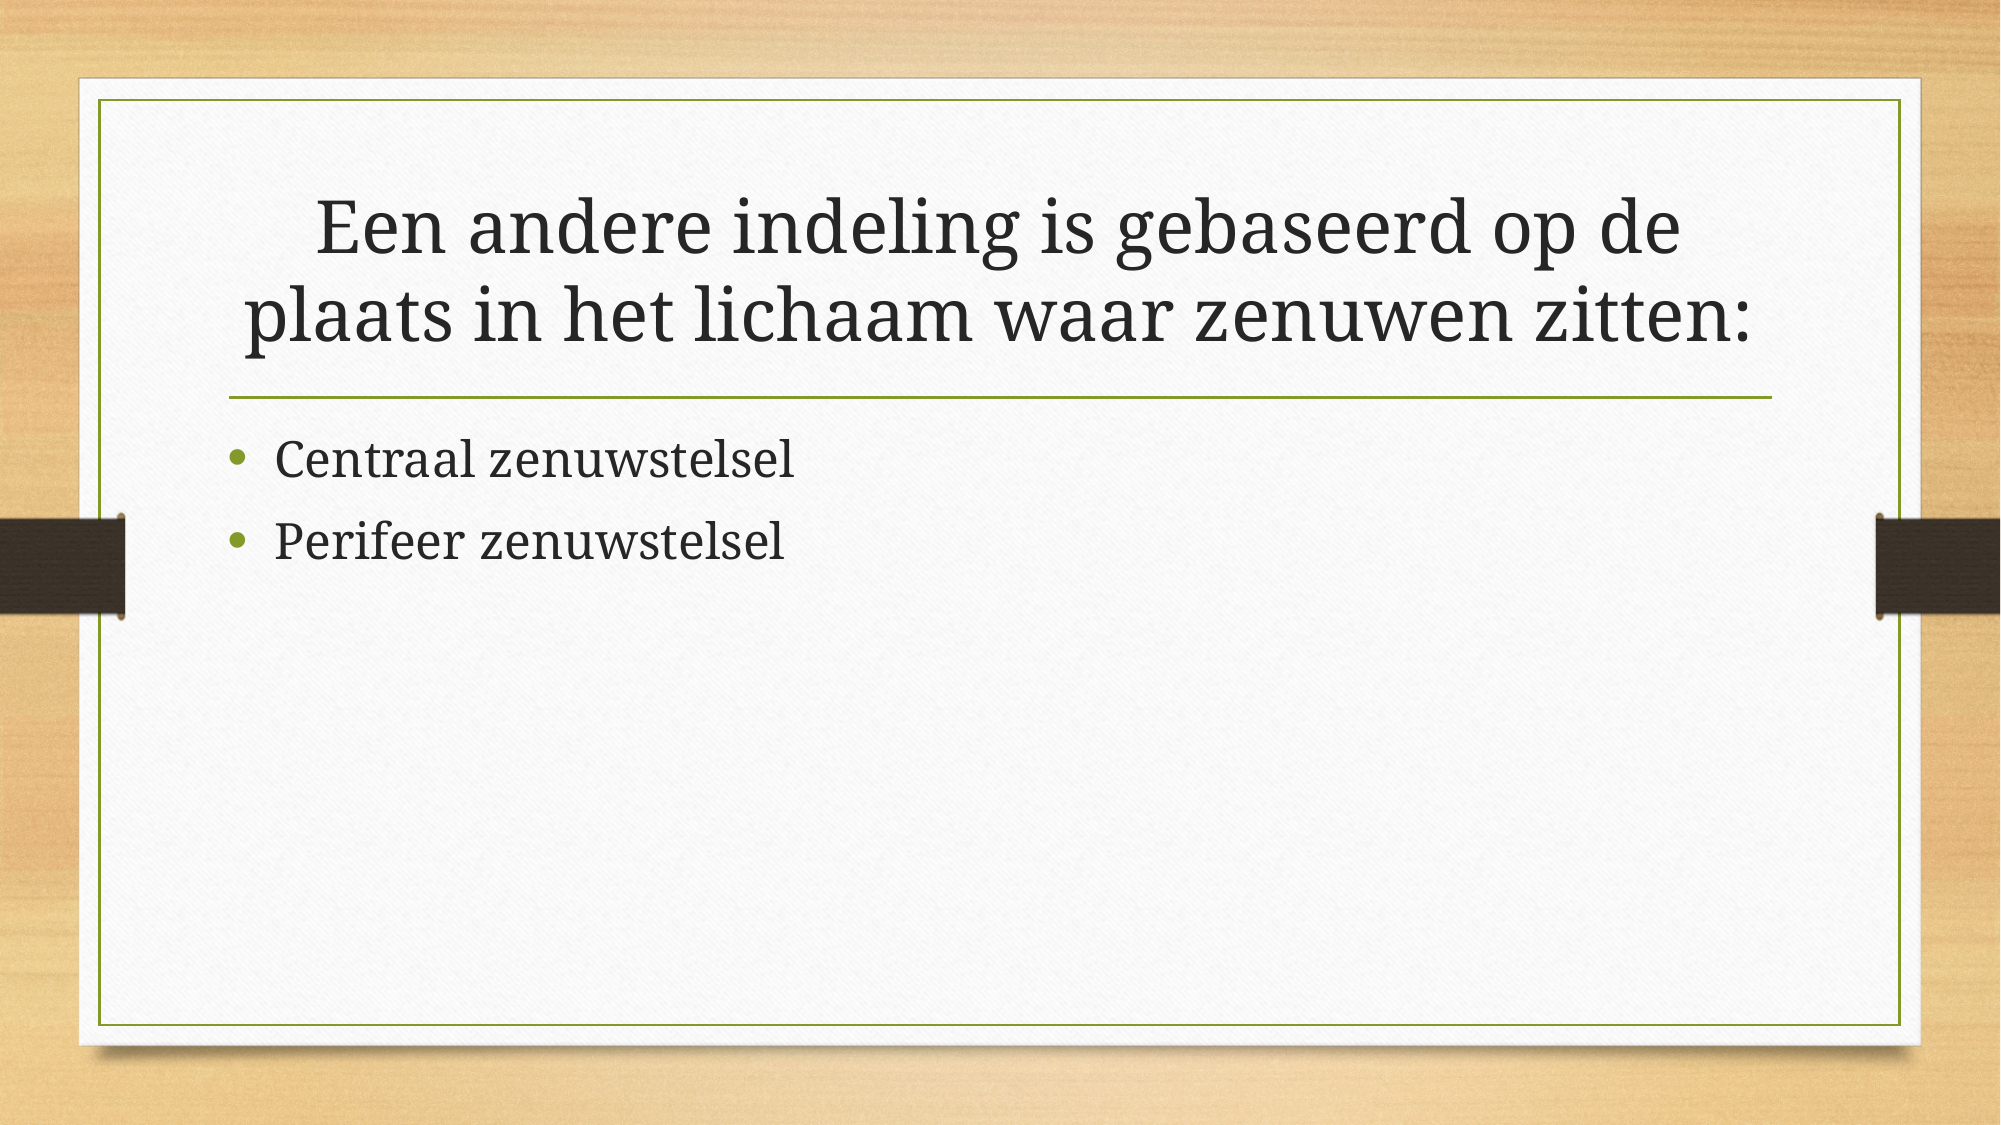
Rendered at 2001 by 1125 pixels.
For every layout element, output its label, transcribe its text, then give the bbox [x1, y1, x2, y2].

title Een andere indeling is gebaseerd op de plaats in het lichaam waar zenuwen zitten: [212, 161, 1788, 375]
list Centraal zenuwstelsel Perifeer zenuwstelsel [212, 419, 1788, 964]
picture [0, 0, 2001, 1125]
